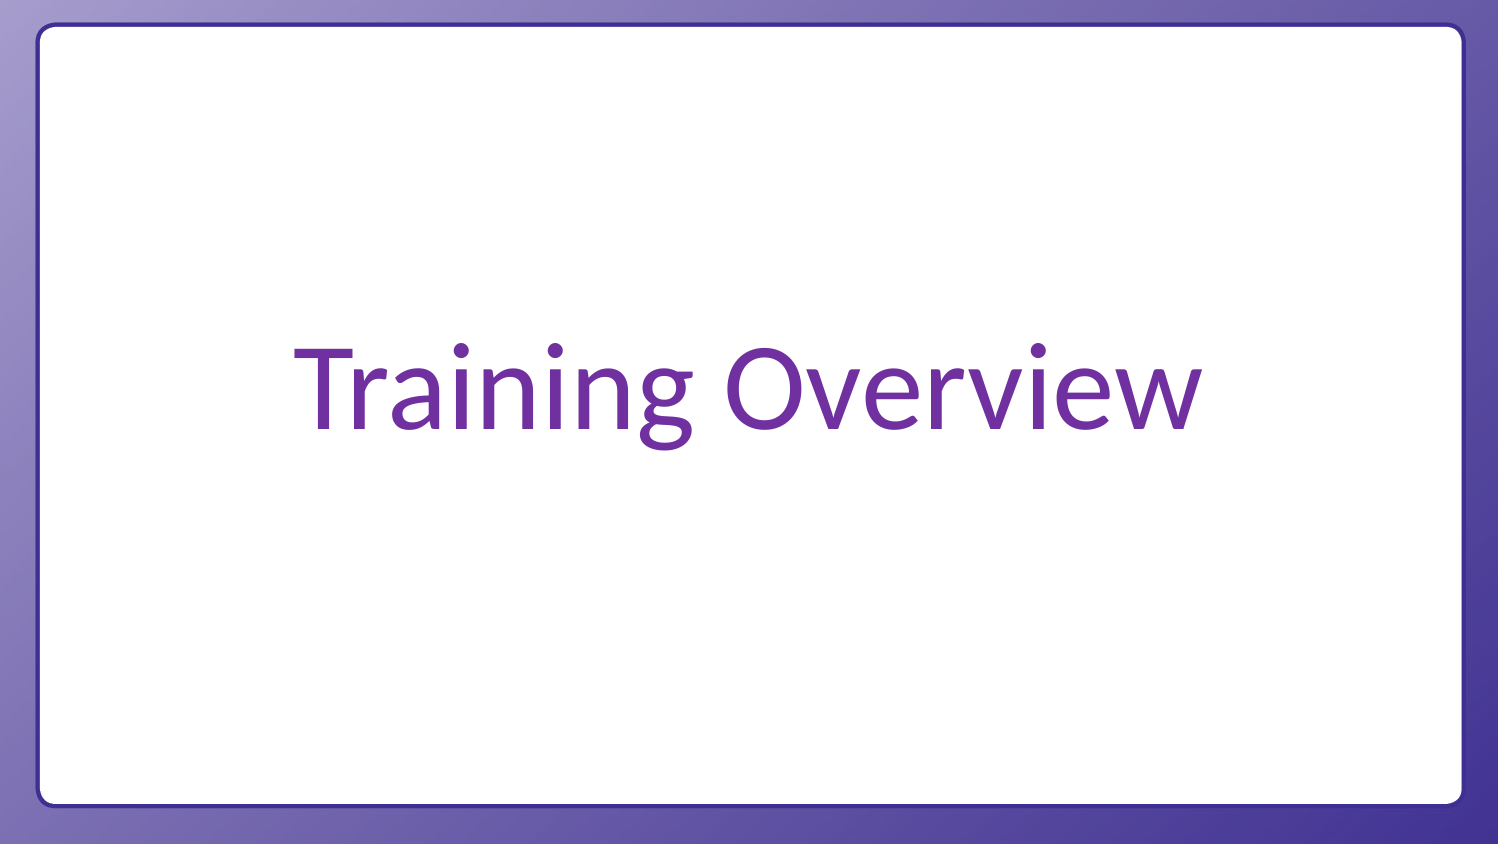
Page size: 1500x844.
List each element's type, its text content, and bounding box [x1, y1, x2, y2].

text_box Training Overview [38, 297, 1460, 462]
picture [0, 0, 1498, 844]
